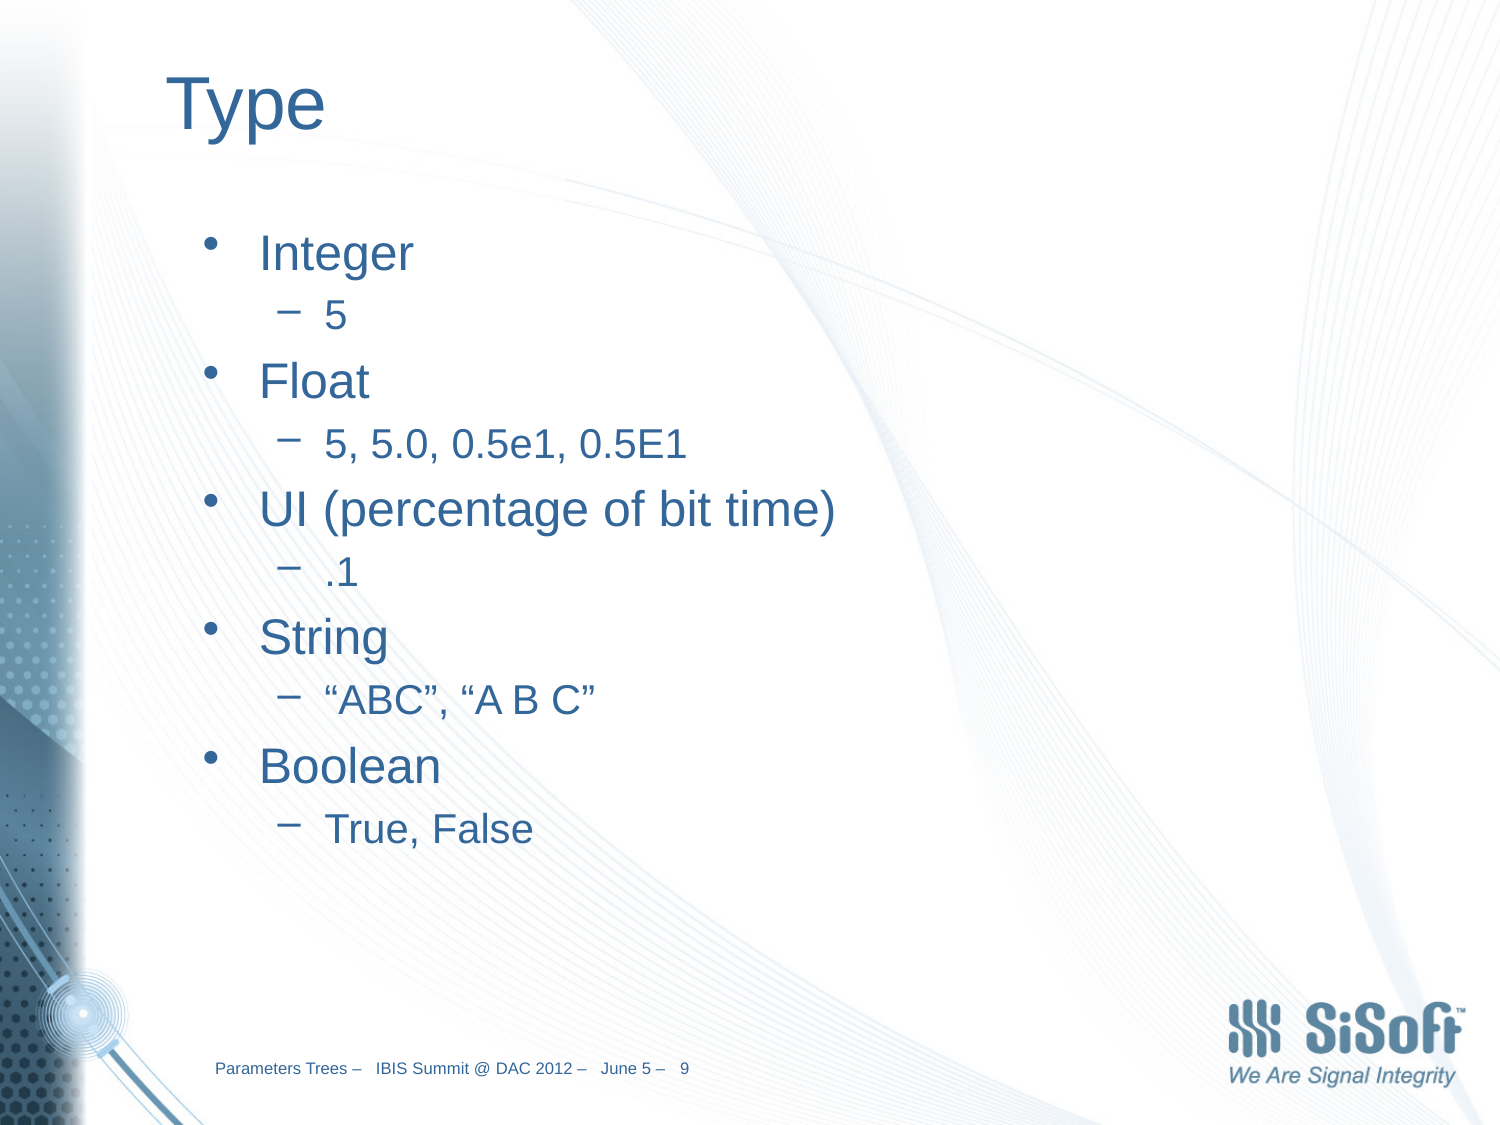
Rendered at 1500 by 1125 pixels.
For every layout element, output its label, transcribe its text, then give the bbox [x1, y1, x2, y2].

list Integer 5 Float 5, 5.0, 0.5e1, 0.5E1 UI (percentage of bit time) .1 String “ABC”, “A B C” Boolean True, False [187, 212, 1363, 963]
picture [0, 0, 1500, 1125]
title Type [150, 24, 1300, 175]
footer Parameters Trees – IBIS Summit @ DAC 2012 – June 5 – 9 [200, 1050, 975, 1104]
